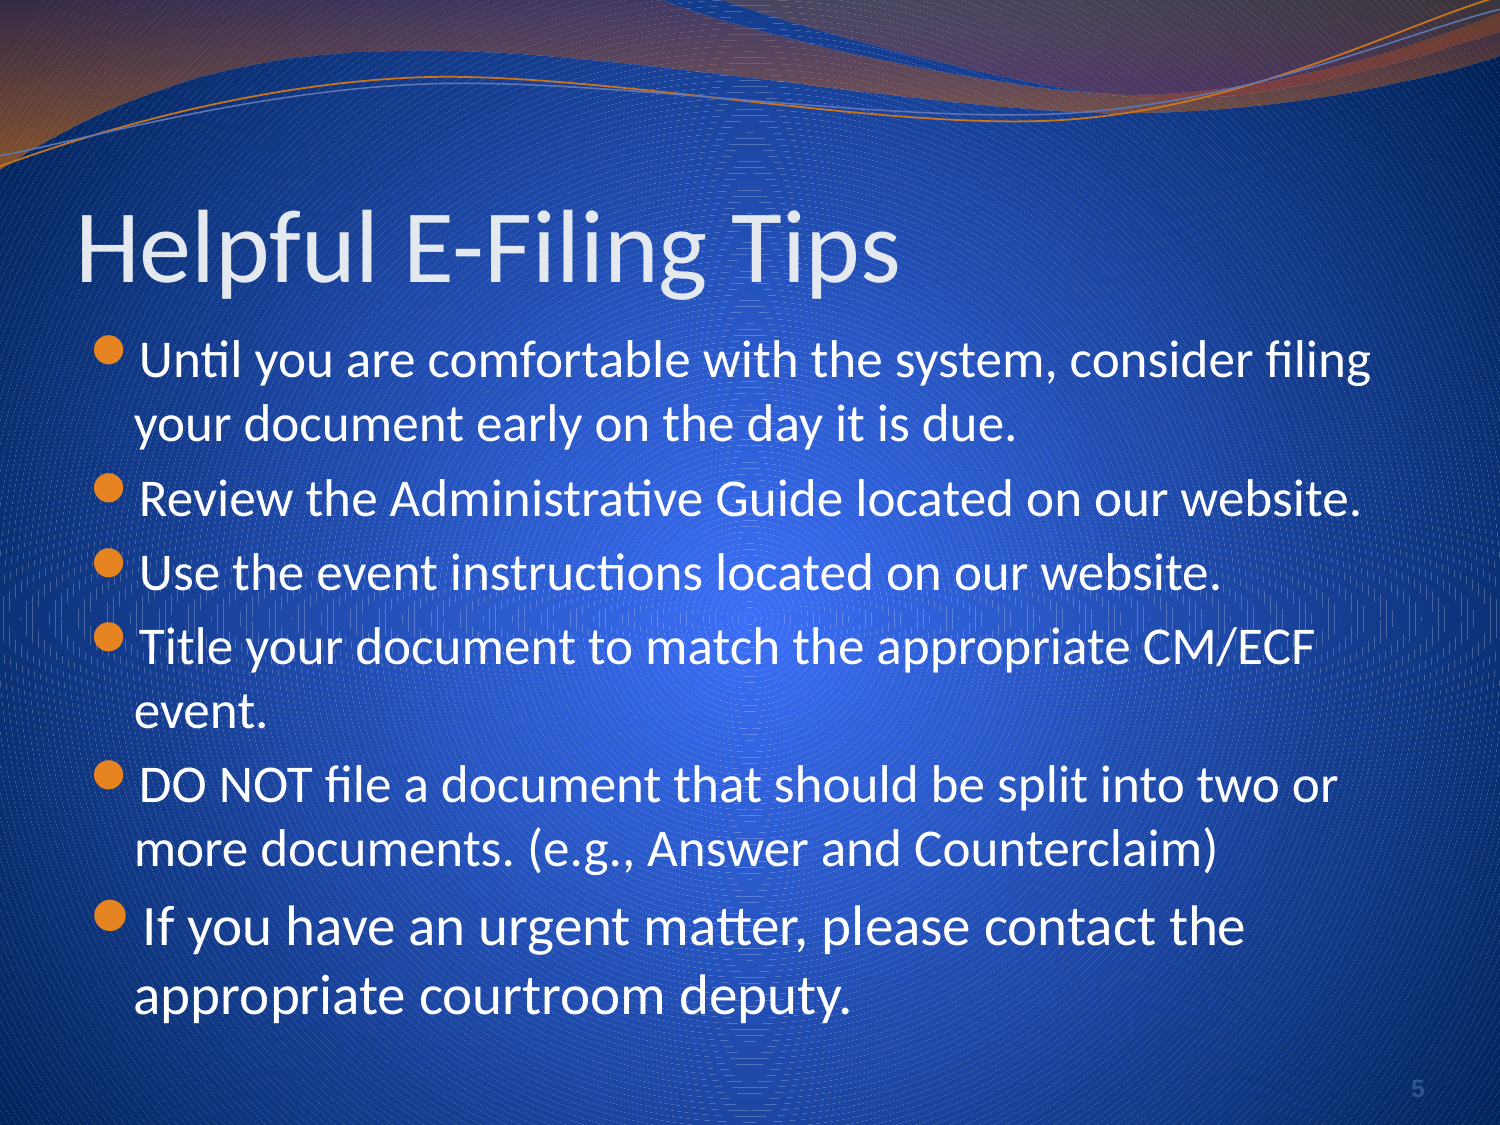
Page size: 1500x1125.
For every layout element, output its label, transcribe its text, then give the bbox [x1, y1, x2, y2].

list Until you are comfortable with the system, consider filing your document early on the day it is due. Review the Administrative Guide located on our website. Use the event instructions located on our website. Title your document to match the appropriate CM/ECF event. DO NOT file a document that should be split into two or more documents. (e.g., Answer and Counterclaim) If you have an urgent matter, please contact the appropriate courtroom deputy. [75, 317, 1425, 1038]
title Helpful E-Filing Tips [75, 115, 1425, 303]
slide_number 5 [1299, 1042, 1425, 1103]
